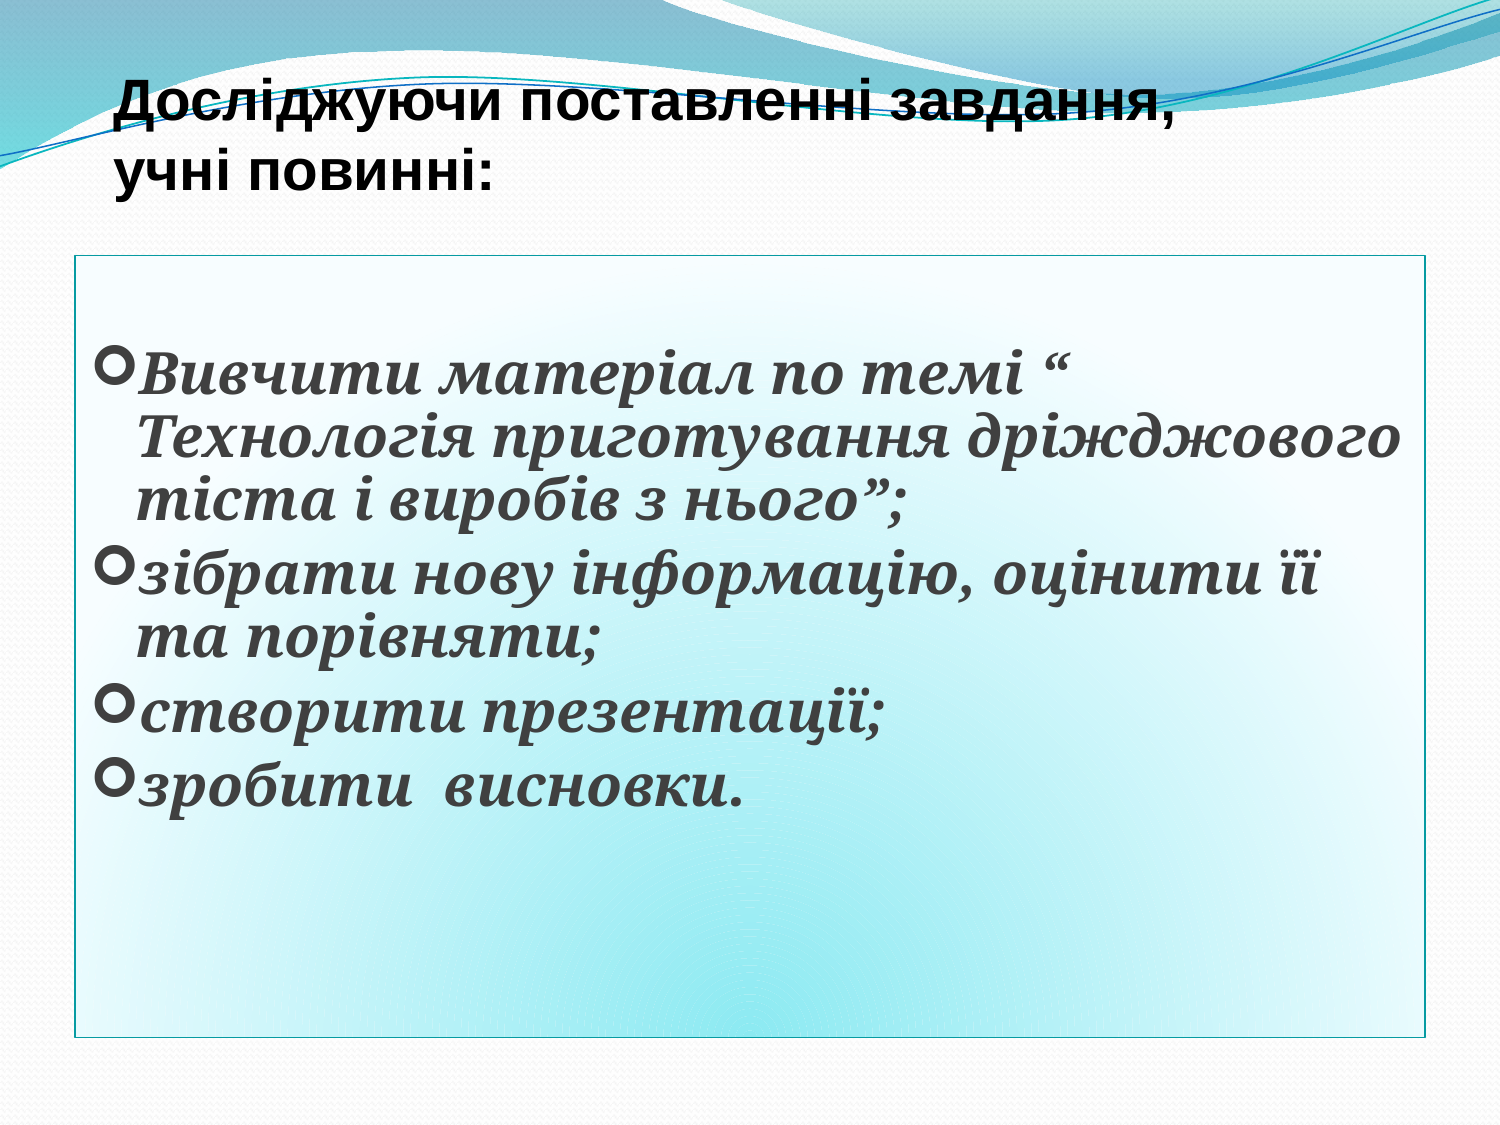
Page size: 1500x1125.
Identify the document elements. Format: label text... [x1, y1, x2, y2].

list Вивчити матеріал по темі “ Технологія приготування дріжджового тіста і виробів з нього”; зібрати нову інформацію, оцінити її та порівняти; створити презентації; зробити висновки. [74, 255, 1426, 1038]
text_box Досліджуючи поставленні завдання, учні повинні: [98, 54, 1316, 210]
